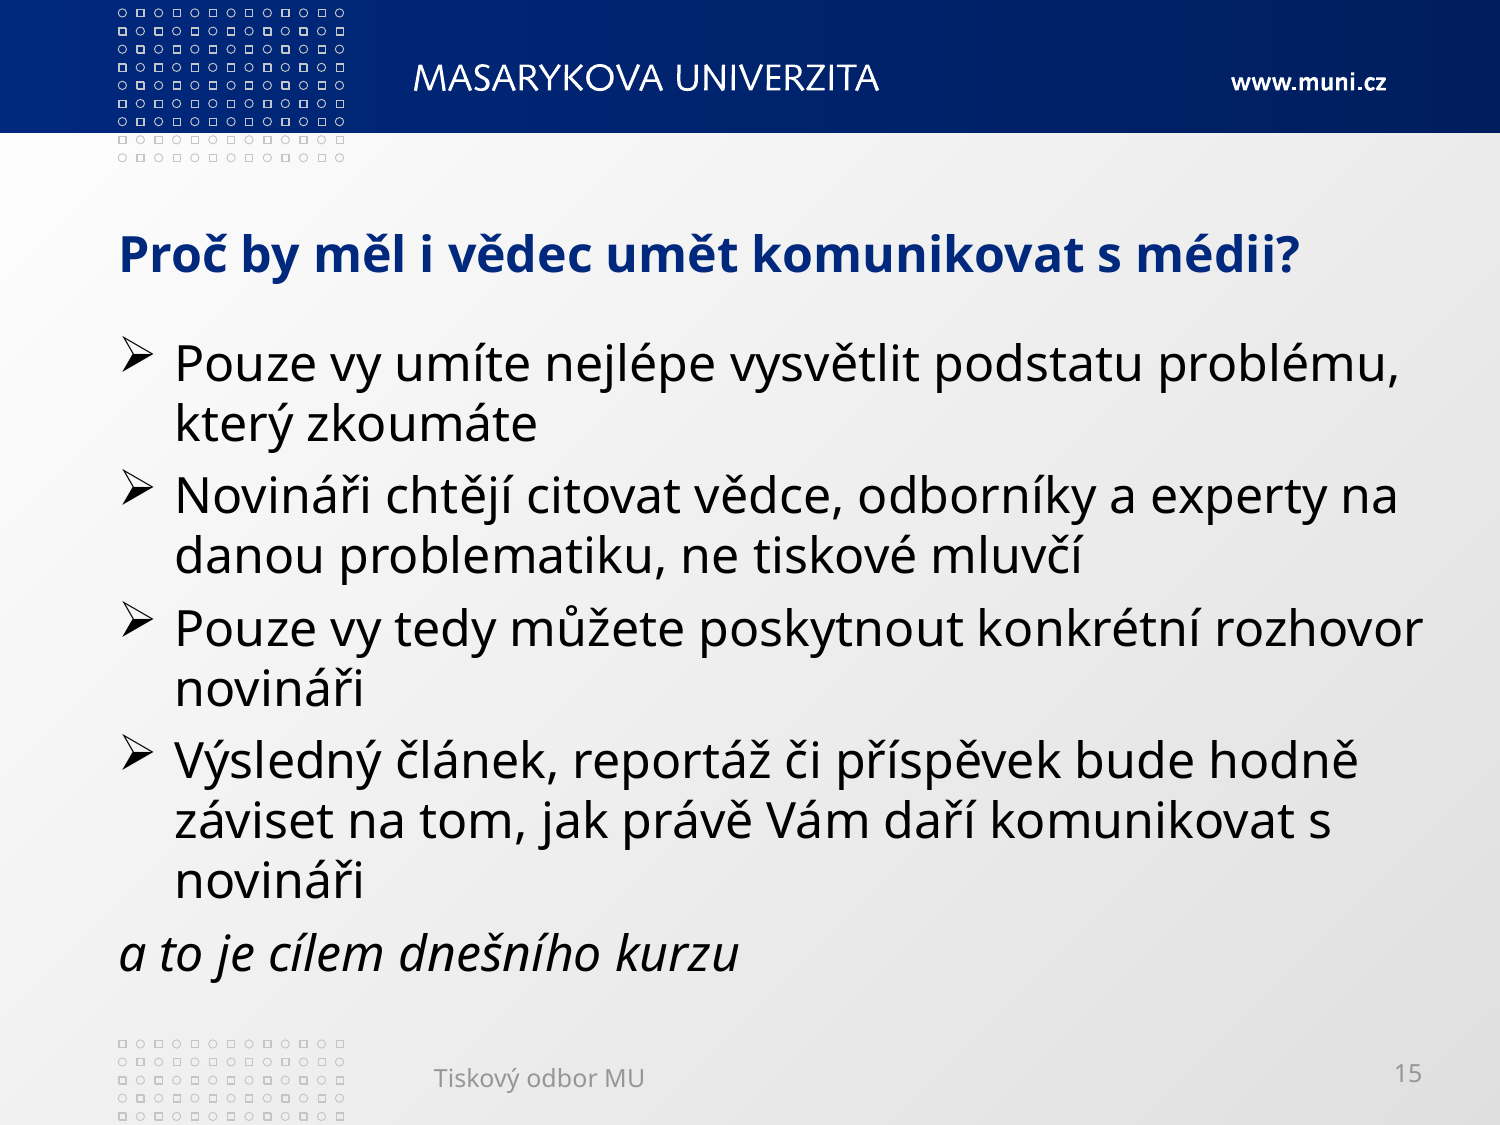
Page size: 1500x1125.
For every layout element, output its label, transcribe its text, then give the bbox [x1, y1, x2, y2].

title Proč by měl i vědec umět komunikovat s médii? [118, 184, 1403, 291]
list Pouze vy umíte nejlépe vysvětlit podstatu problému, který zkoumáte Novináři chtějí citovat vědce, odborníky a experty na danou problematiku, ne tiskové mluvčí Pouze vy tedy můžete poskytnout konkrétní rozhovor novináři Výsledný článek, reportáž či příspěvek bude hodně záviset na tom, jak právě Vám daří komunikovat s novináři a to je cílem dnešního kurzu [118, 331, 1469, 1006]
slide_number 15 [1125, 1025, 1438, 1100]
footer Tiskový odbor MU [419, 1025, 1081, 1100]
